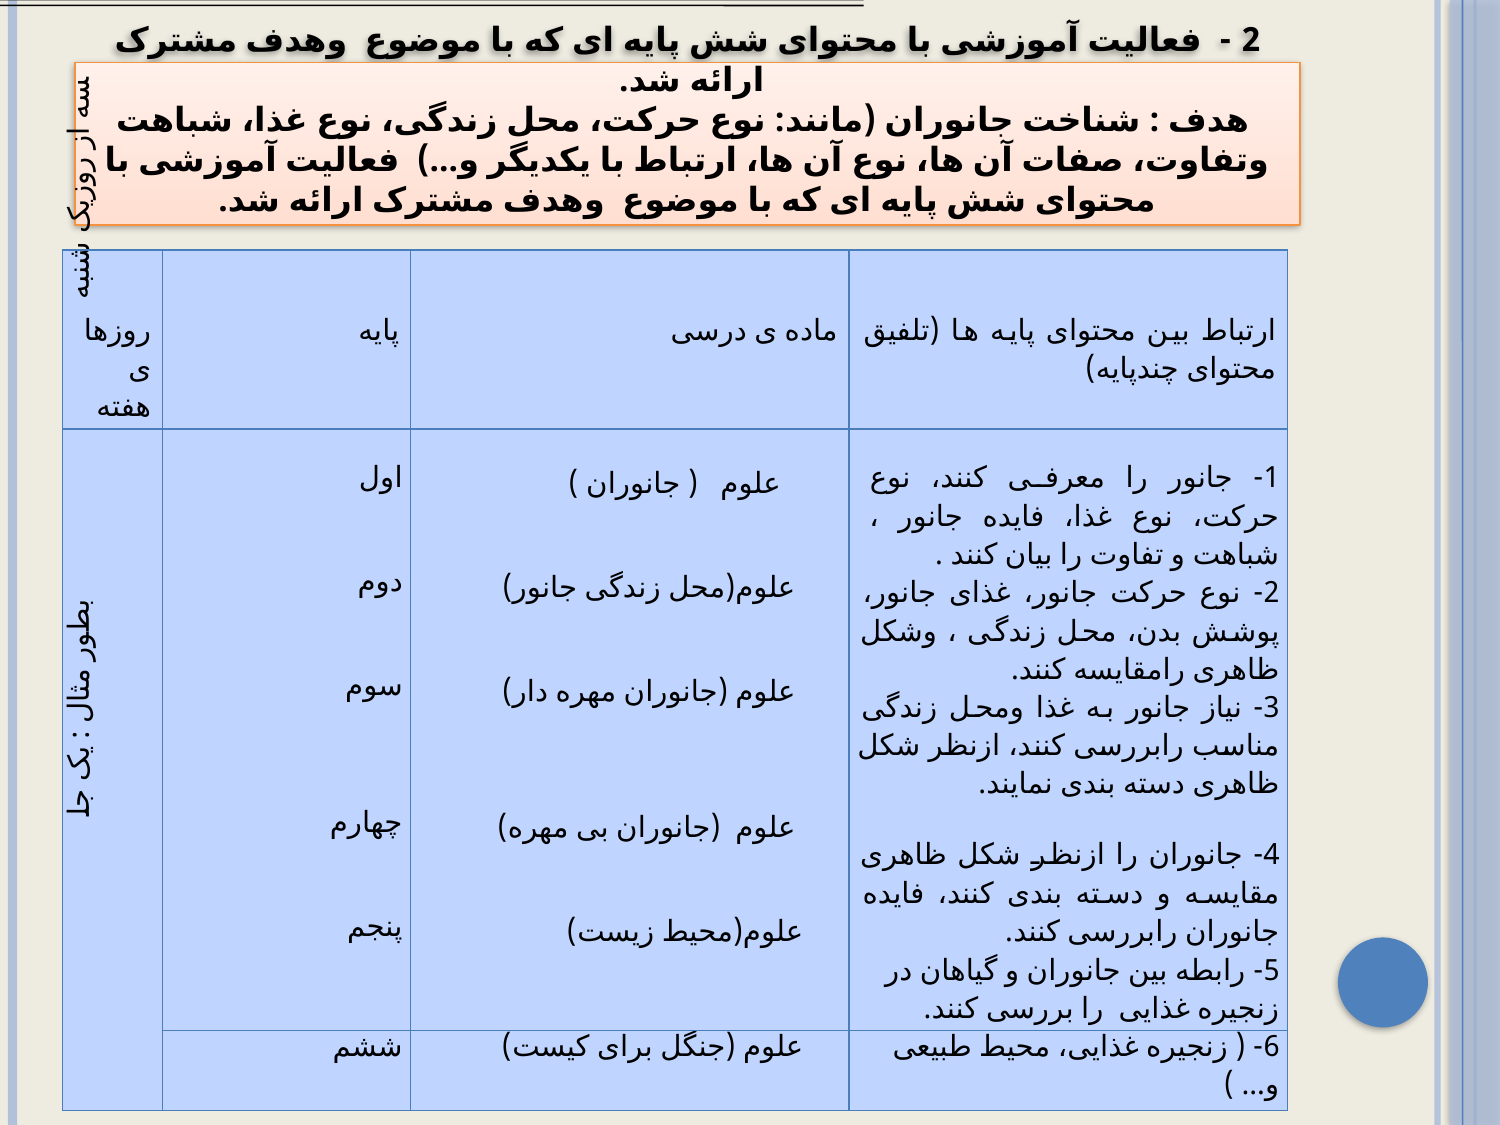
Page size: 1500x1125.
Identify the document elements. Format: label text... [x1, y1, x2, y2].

table_header روزهای هفته [63, 251, 162, 428]
table_header پایه [163, 251, 410, 428]
table_cell علوم (جنگل برای کیست) [411, 1031, 848, 1110]
table_header ماده ی درسی [411, 251, 848, 428]
table_cell علوم ( جانوران ) علوم(محل زندگی جانور) علوم (جانوران مهره دار) علوم (جانوران بی مهره) علوم(محیط زیست) [411, 430, 848, 1030]
table_header ارتباط بین محتوای پایه ها (تلفیق محتوای چندپایه) [850, 251, 1287, 428]
table_cell 6- ( زنجیره غذایی، محیط طبیعی و... ) [850, 1031, 1287, 1110]
table_cell بطور مثال : یک جلسه از روزیک شنبه [63, 430, 162, 1110]
title 2 - فعالیت آموزشی با محتوای شش پایه ای که با موضوع وهدف مشترک ارائه شد. هدف : شناخت جانوران (مانند: نوع حرکت، محل زندگی، نوع غذا، شباهت وتفاوت، صفات آن ها، نوع آن ها، ارتباط با یکدیگر و...) فعالیت آموزشی با محتوای شش پایه ای که با موضوع وهدف مشترک ارائه شد. [74, 62, 1301, 226]
table_cell اول دوم سوم چهارم پنجم [163, 430, 410, 1030]
table_cell 1- جانور را معرفی کنند، نوع حرکت، نوع غذا، فایده جانور ، شباهت و تفاوت را بیان کنند . 2- نوع حرکت جانور، غذای جانور، پوشش بدن، محل زندگی ، وشکل ظاهری رامقایسه کنند. 3- نیاز جانور به غذا ومحل زندگی مناسب رابررسی کنند، ازنظر شکل ظاهری دسته بندی نمایند. 4- جانوران را ازنظر شکل ظاهری مقایسه و دسته بندی کنند، فایده جانوران رابررسی کنند. 5- رابطه بین جانوران و گیاهان در زنجیره غذایی را بررسی کنند. [850, 430, 1287, 1030]
table_cell ششم [163, 1031, 410, 1110]
